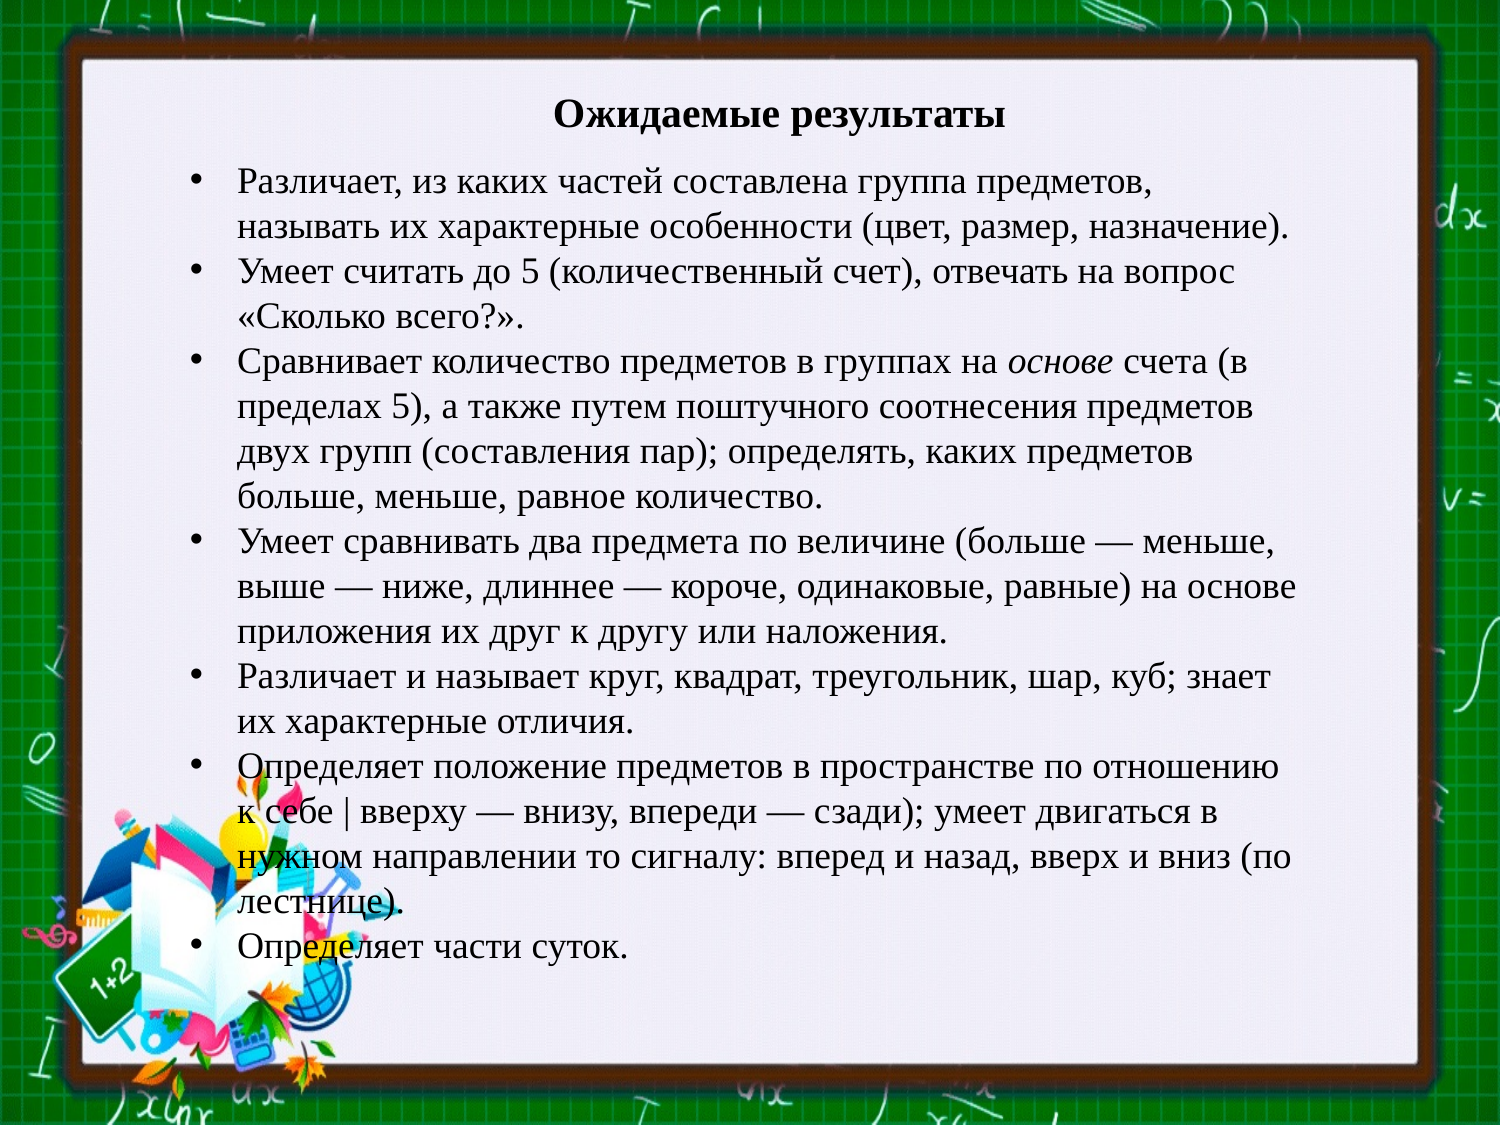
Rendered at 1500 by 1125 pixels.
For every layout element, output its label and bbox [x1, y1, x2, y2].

list [0, 0, 1500, 1125]
